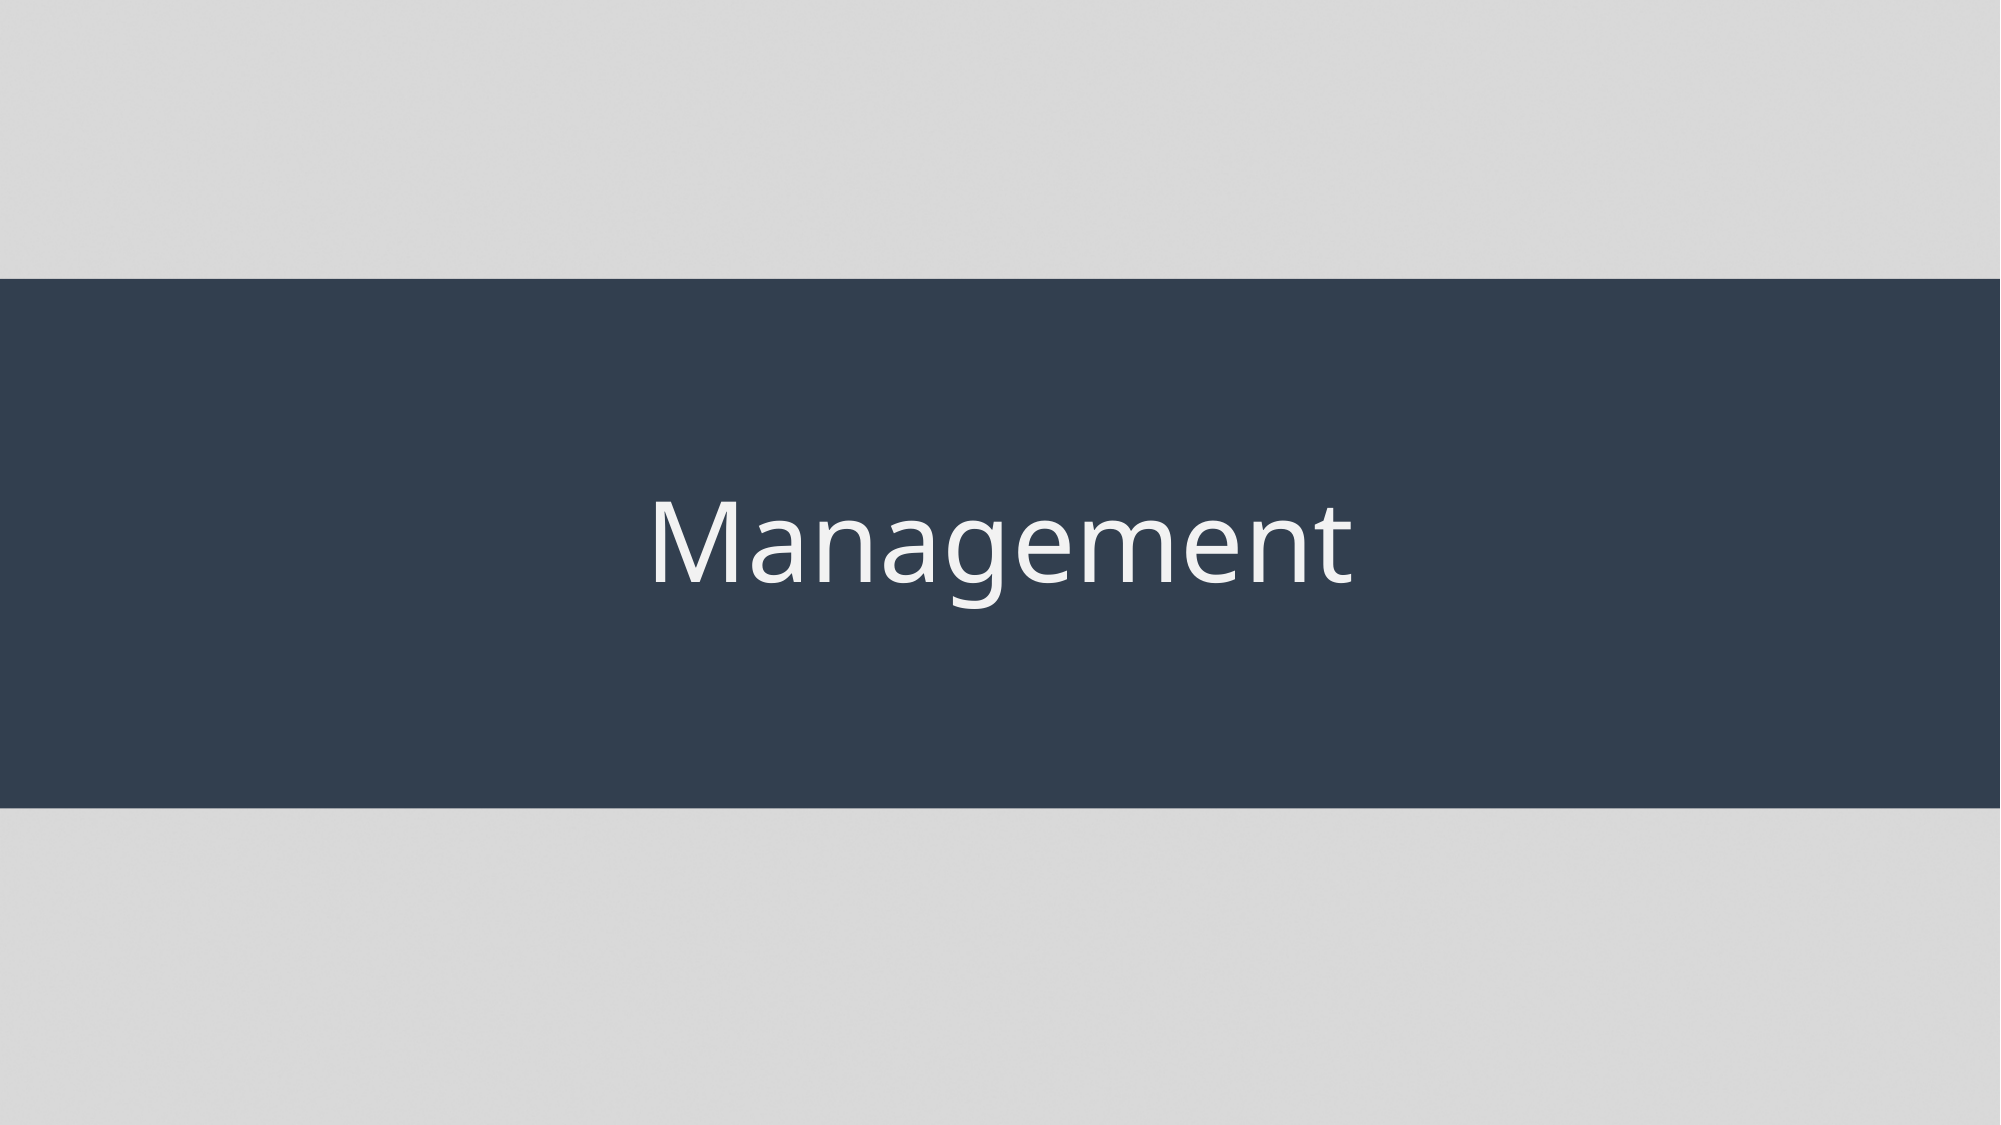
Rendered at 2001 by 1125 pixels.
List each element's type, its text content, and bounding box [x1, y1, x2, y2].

title Management [137, 368, 1863, 615]
picture [0, 809, 2000, 1125]
picture [0, 0, 2000, 278]
